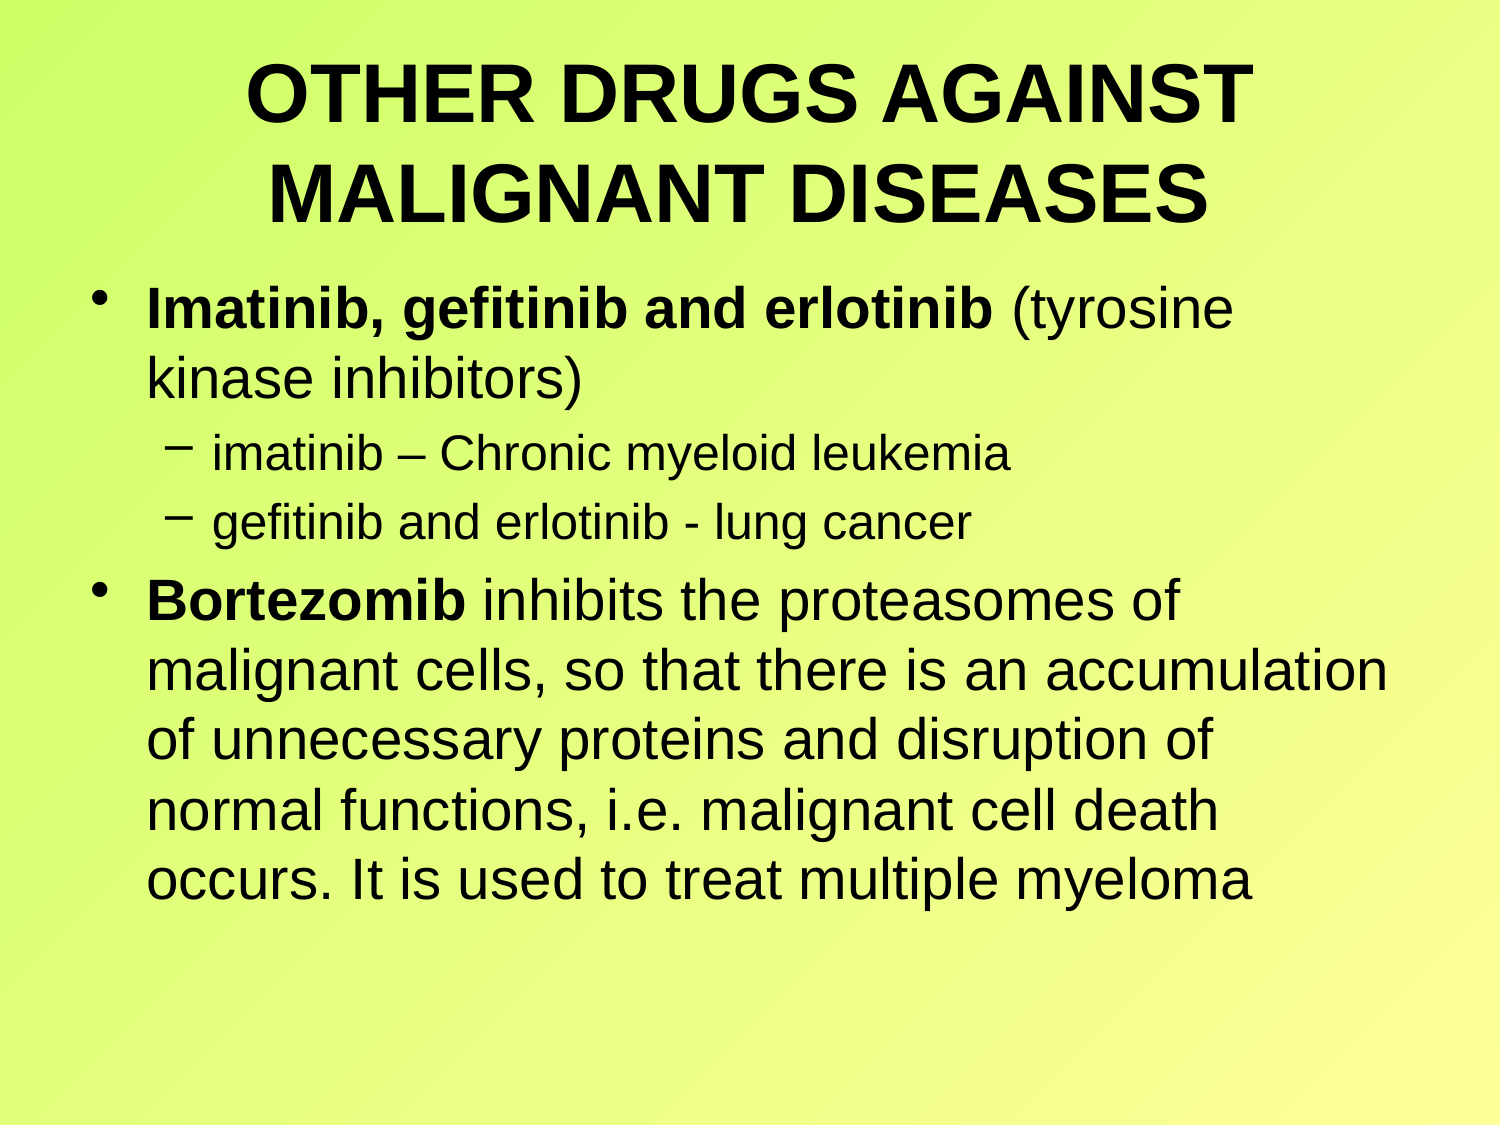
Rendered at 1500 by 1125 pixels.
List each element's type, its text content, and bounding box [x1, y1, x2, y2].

title OTHER DRUGS AGAINST MALIGNANT DISEASES [75, 45, 1425, 233]
list Imatinib, gefitinib and erlotinib (tyrosine kinase inhibitors) imatinib – Chronic myeloid leukemia gefitinib and erlotinib - lung cancer Bortezomib inhibits the proteasomes of malignant cells, so that there is an accumulation of unnecessary proteins and disruption of normal functions, i.e. malignant cell death occurs. It is used to treat multiple myeloma [75, 262, 1425, 1005]
